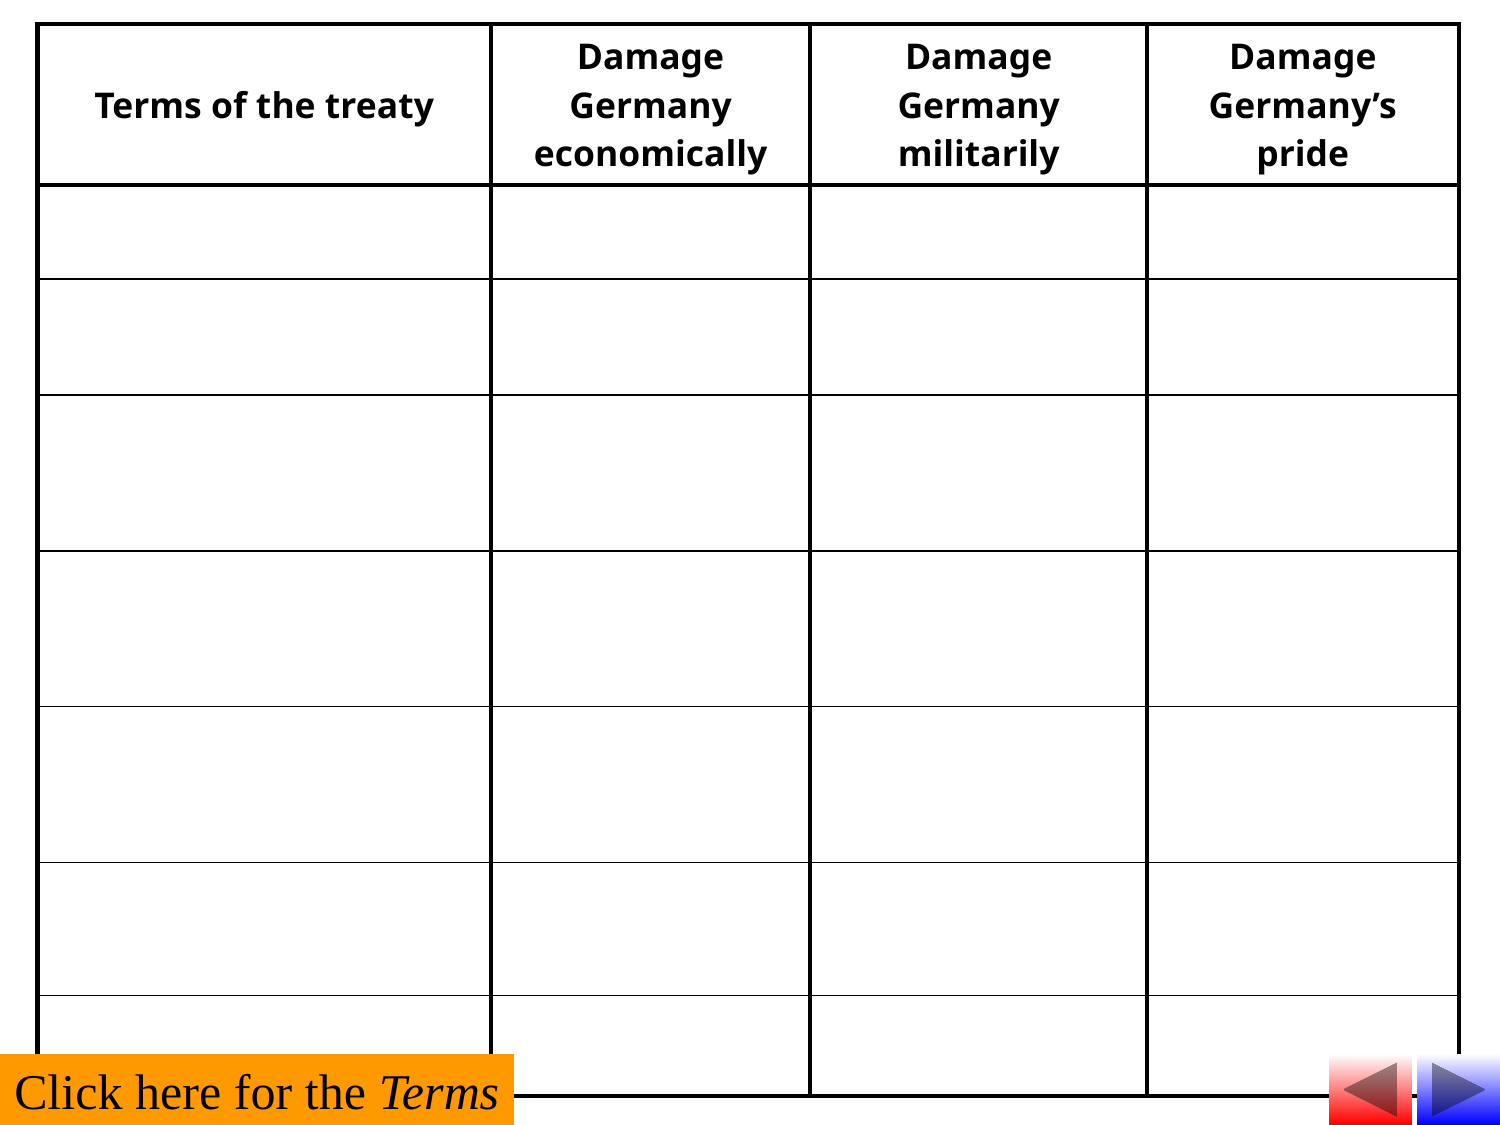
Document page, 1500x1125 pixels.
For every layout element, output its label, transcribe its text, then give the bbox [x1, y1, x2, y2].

table_cell [40, 863, 489, 995]
table_cell [40, 552, 489, 706]
table_cell [812, 996, 1145, 1094]
table_cell [40, 707, 489, 862]
table_cell [1149, 552, 1457, 706]
table_cell [1149, 280, 1457, 394]
table_cell [1149, 707, 1457, 862]
table_cell [40, 396, 489, 550]
table_cell [1149, 863, 1457, 995]
table_cell [812, 863, 1145, 995]
table_cell [40, 280, 489, 394]
table_header Terms of the treaty [40, 26, 489, 183]
table_cell [493, 863, 808, 995]
table_cell [493, 707, 808, 862]
table_cell [1149, 396, 1457, 550]
text_box Click here for the Terms [0, 1054, 514, 1125]
text_box [1417, 1054, 1500, 1125]
table_cell [493, 187, 808, 278]
text_box [1328, 1054, 1412, 1125]
table_cell [1149, 187, 1457, 278]
table_cell [493, 552, 808, 706]
table_cell [812, 707, 1145, 862]
table_cell [40, 996, 489, 1054]
table_cell [493, 996, 808, 1094]
table_cell [493, 280, 808, 394]
table_cell [40, 187, 489, 278]
table_cell [812, 396, 1145, 550]
table_cell [493, 396, 808, 550]
table_cell [1149, 996, 1457, 1094]
table_header Damage Germany economically [493, 26, 808, 183]
table_header Damage Germany militarily [812, 26, 1145, 183]
table_cell [812, 187, 1145, 278]
table_cell [812, 280, 1145, 394]
table_header Damage Germany’s pride [1149, 26, 1457, 183]
table_cell [812, 552, 1145, 706]
